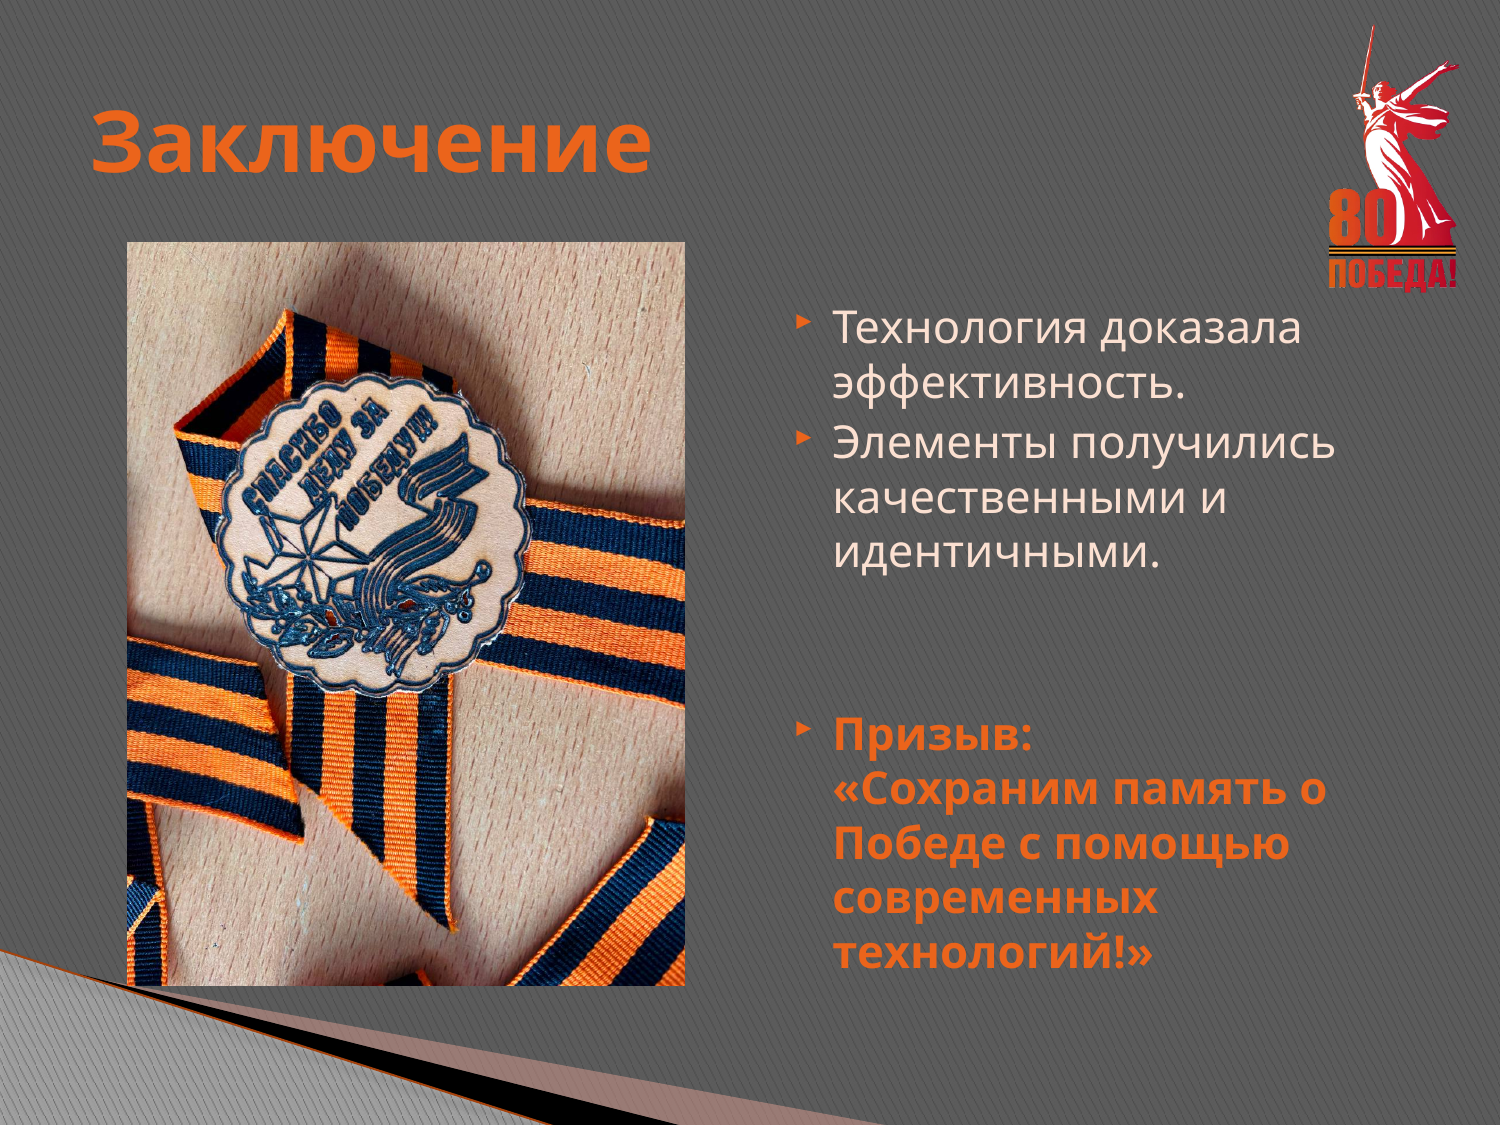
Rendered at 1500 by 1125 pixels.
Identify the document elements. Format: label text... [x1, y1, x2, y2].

title Заключение [75, 45, 1310, 233]
list Технология доказала эффективность. Элементы получились качественными и идентичными. Призыв: «Сохраним память о Победе с помощью современных технологий!» [762, 290, 1425, 986]
picture [1316, 18, 1471, 299]
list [127, 242, 685, 986]
